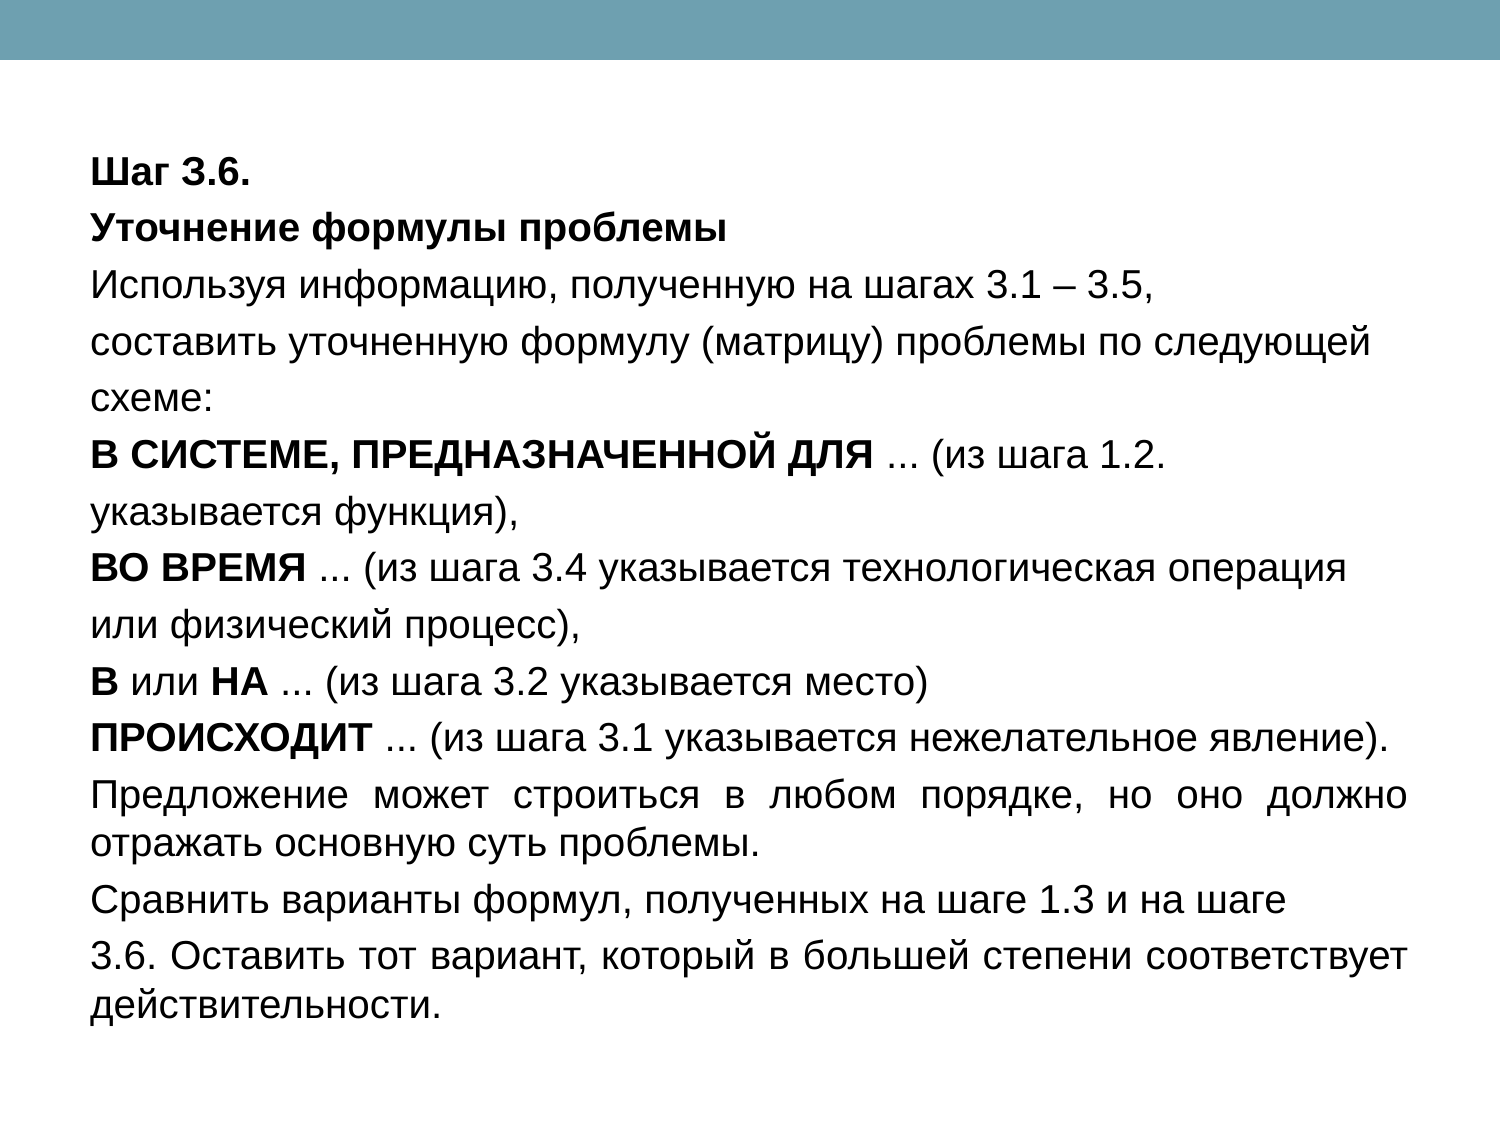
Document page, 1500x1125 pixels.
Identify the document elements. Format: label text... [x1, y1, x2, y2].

list Шаг З.6. Уточнение формулы проблемы Используя информацию, полученную на шагах 3.1 – 3.5, составить уточненную формулу (матрицу) проблемы по следующей схеме: В СИСТЕМЕ, ПРЕДНАЗНАЧЕННОЙ ДЛЯ ... (из шага 1.2. указывается функция), ВО ВРЕМЯ ... (из шага 3.4 указывается технологическая операция или физический процесс), В или НА ... (из шага 3.2 указывается место) ПРОИСХОДИТ ... (из шага 3.1 указывается нежелательное явление). Предложение может строиться в любом порядке, но оно должно отражать основную суть проблемы. Сравнить варианты формул, полученных на шаге 1.3 и на шаге 3.6. Оставить тот вариант, который в большей степени соответствует действительности. [75, 137, 1425, 1063]
